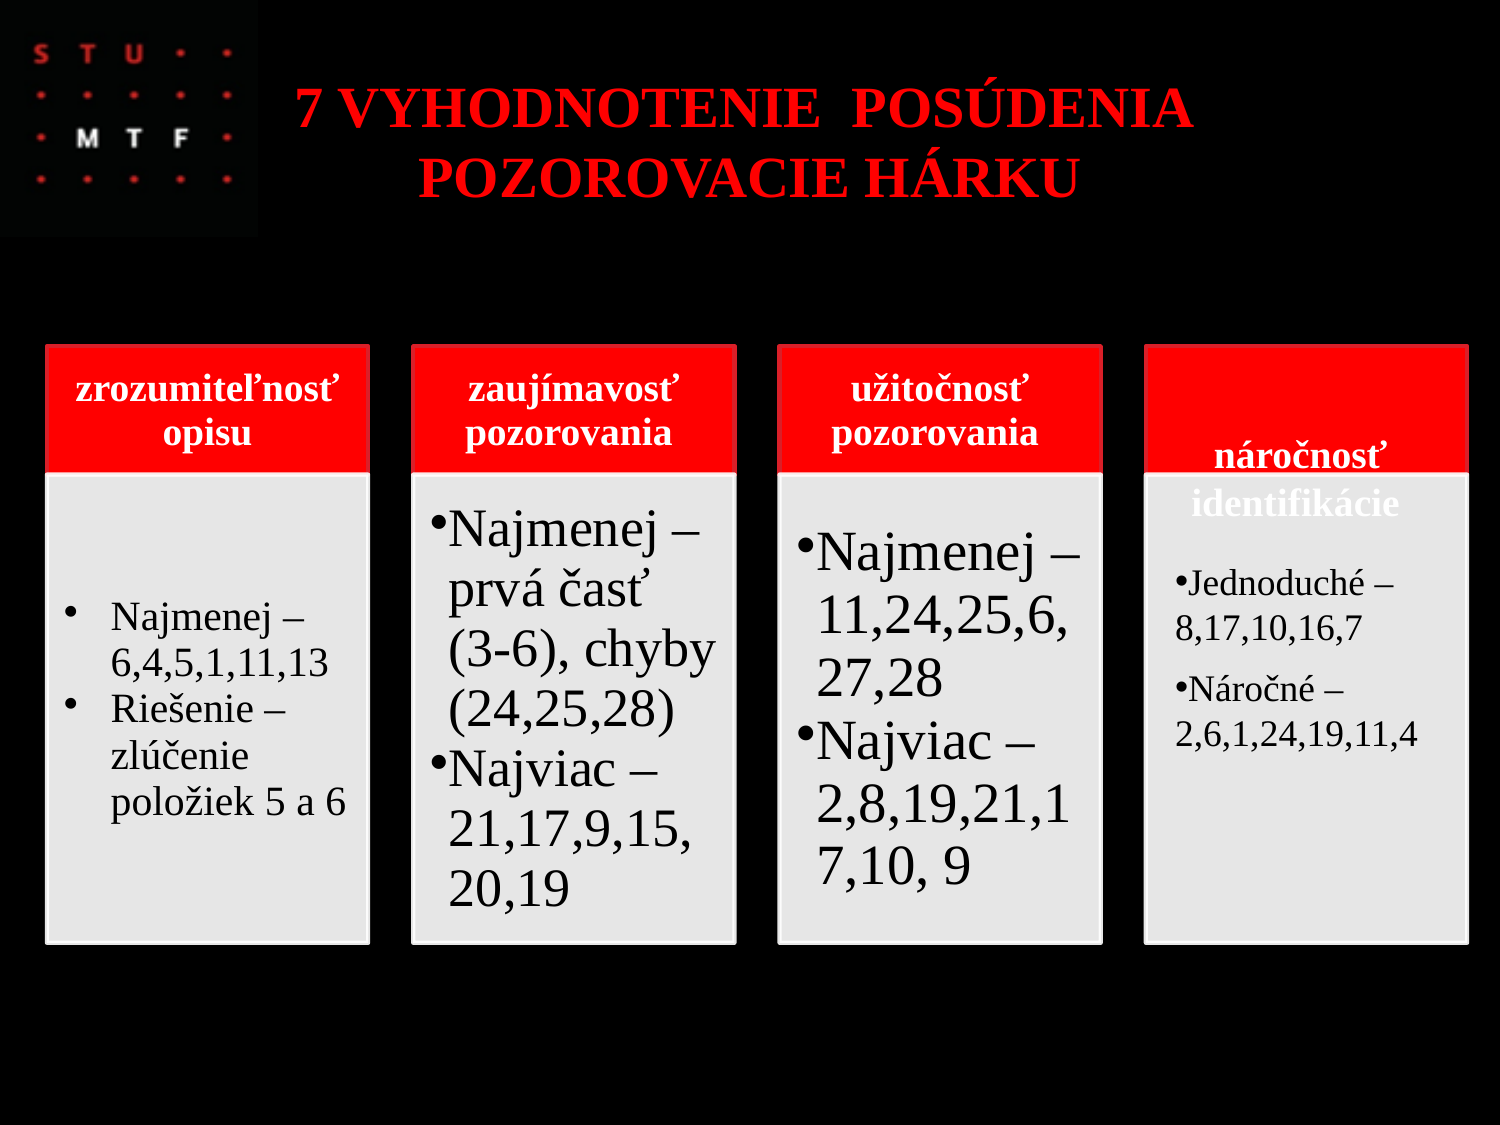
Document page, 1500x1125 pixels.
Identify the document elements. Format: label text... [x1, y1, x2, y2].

picture [0, 0, 258, 237]
title 7 vyhodnotenie posúdenia pozorovacie hárku [262, 45, 1425, 197]
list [46, 198, 1468, 1091]
